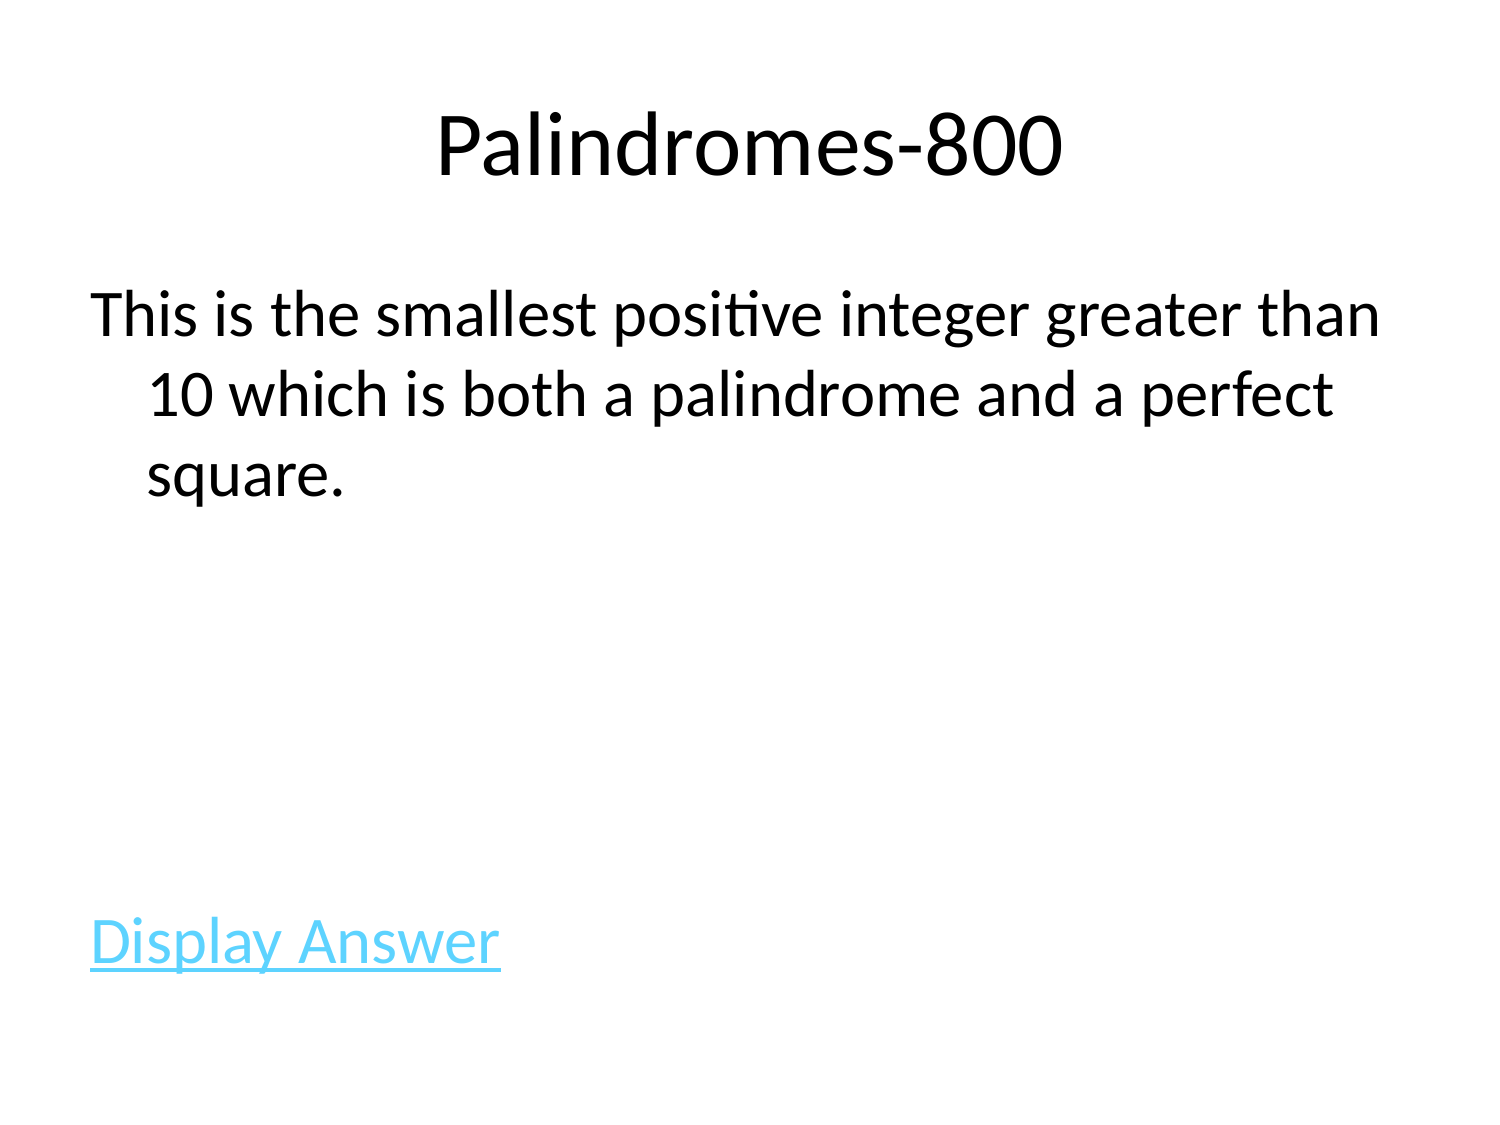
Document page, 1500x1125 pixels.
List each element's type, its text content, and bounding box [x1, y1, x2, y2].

list This is the smallest positive integer greater than 10 which is both a palindrome and a perfect square. Display Answer [75, 262, 1425, 1005]
title Palindromes-800 [75, 45, 1425, 233]
